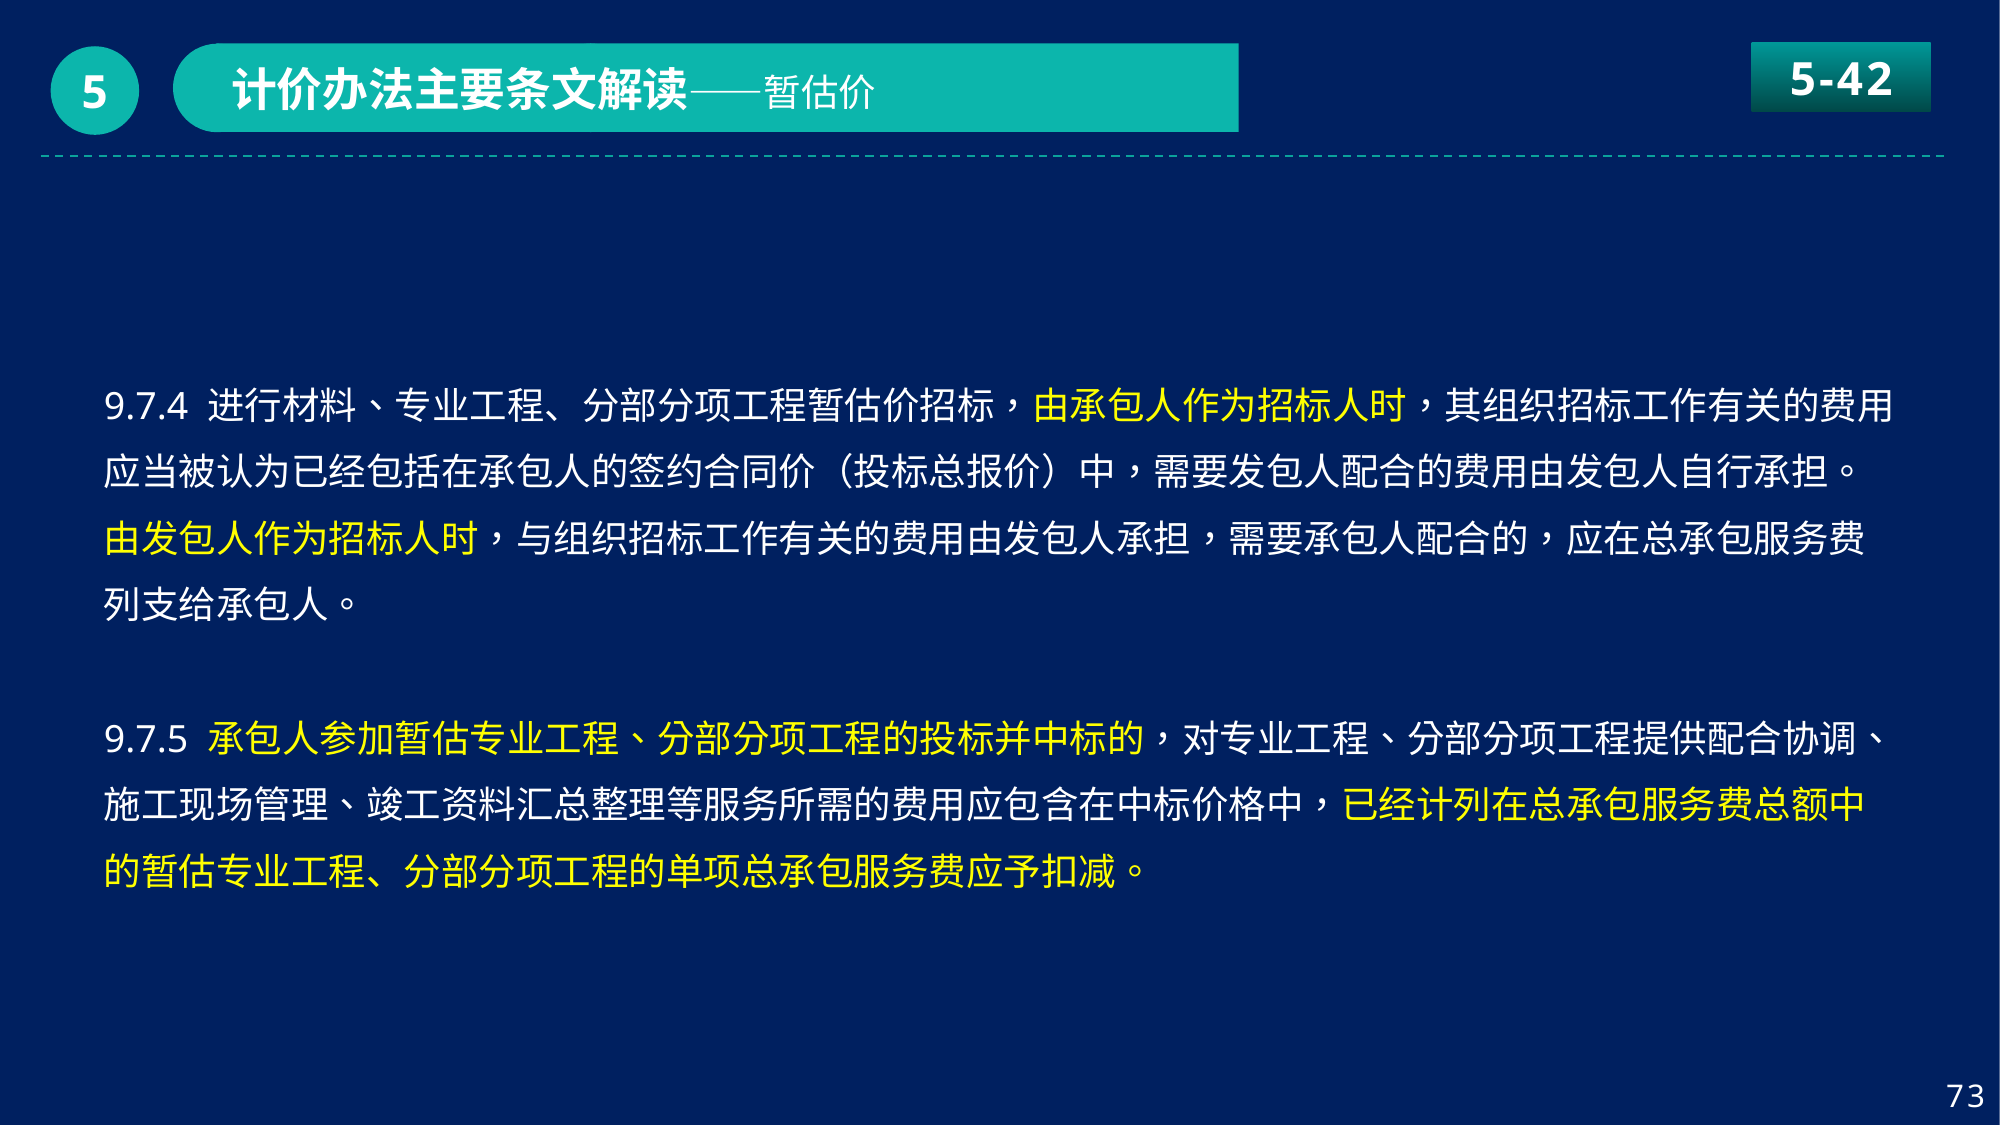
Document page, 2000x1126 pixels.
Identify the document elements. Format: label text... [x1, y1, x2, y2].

text_box 73 [1905, 1065, 2000, 1126]
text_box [40, 43, 1950, 157]
text_box 9.7.4 进行材料、专业工程、分部分项工程暂估价招标，由承包人作为招标人时，其组织招标工作有关的费用应当被认为已经包括在承包人的签约合同价（投标总报价）中，需要发包人配合的费用由发包人自行承担。由发包人作为招标人时，与组织招标工作有关的费用由发包人承担，需要承包人配合的，应在总承包服务费列支给承包人。 9.7.5 承包人参加暂估专业工程、分部分项工程的投标并中标的，对专业工程、分部分项工程提供配合协调、施工现场管理、竣工资料汇总整理等服务所需的费用应包含在中标价格中，已经计列在总承包服务费总额中的暂估专业工程、分部分项工程的单项总承包服务费应予扣减。 [89, 353, 1918, 900]
